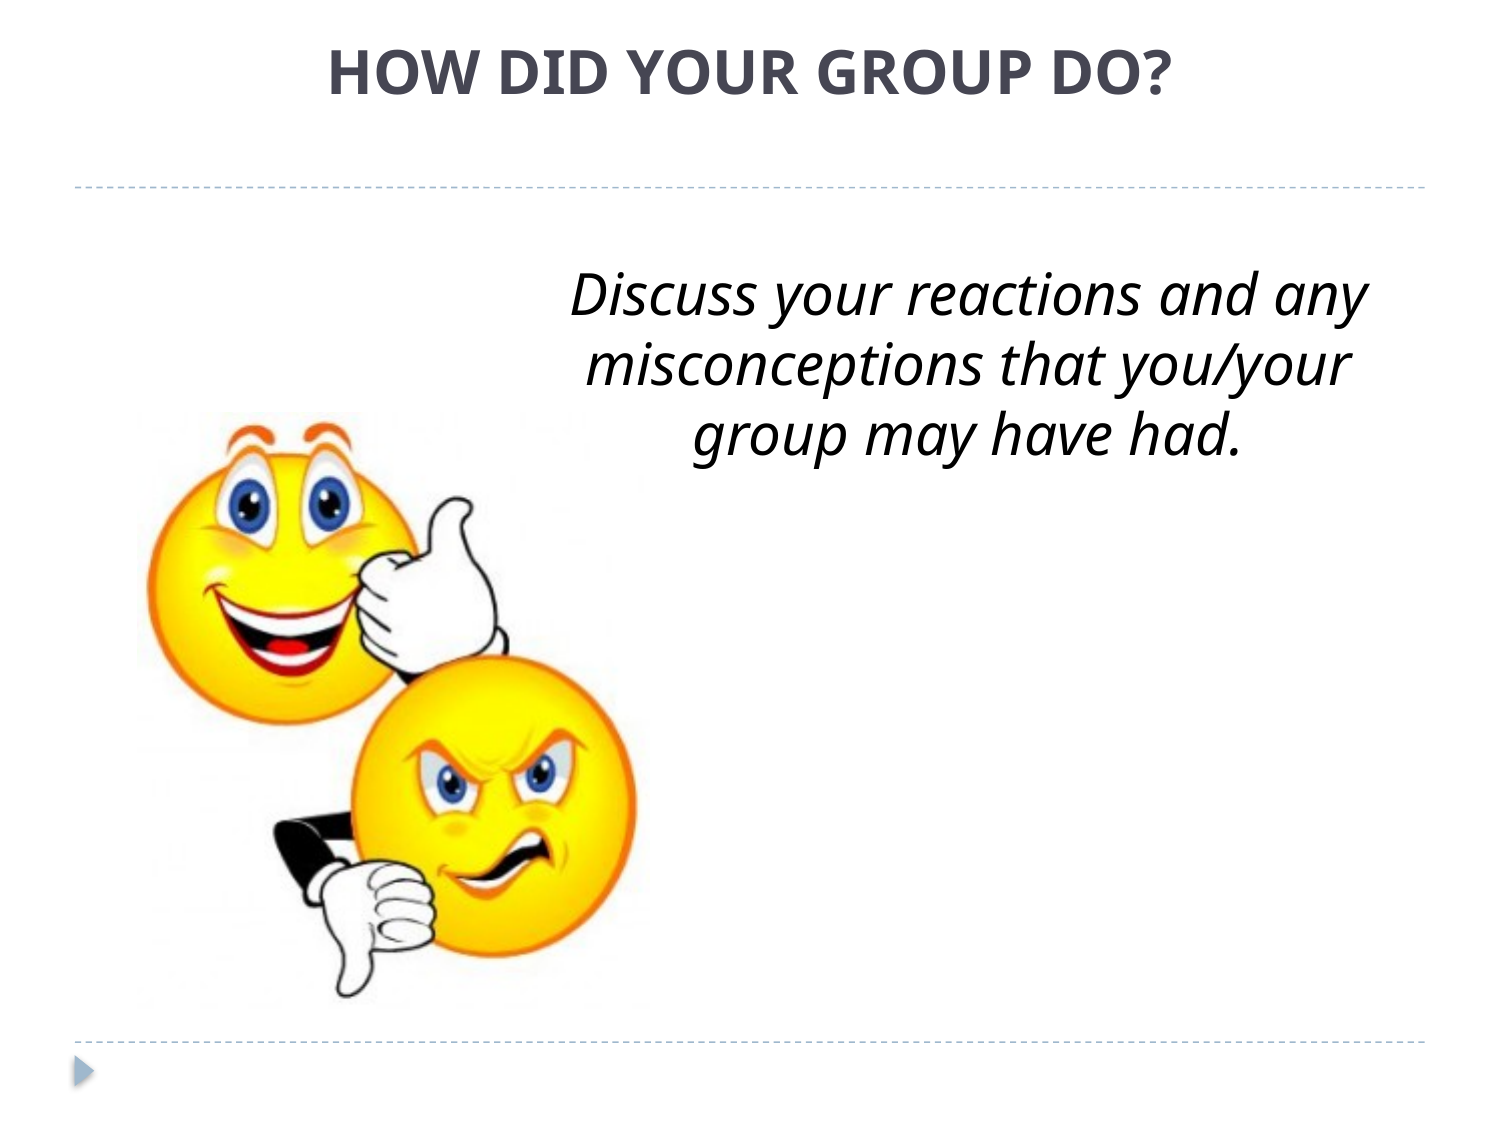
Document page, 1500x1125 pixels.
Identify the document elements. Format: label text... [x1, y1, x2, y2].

text_box Discuss your reactions and any misconceptions that you/your group may have had. [512, 249, 1425, 590]
title HOW DID YOUR GROUP DO? [75, 24, 1425, 188]
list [137, 412, 650, 1013]
